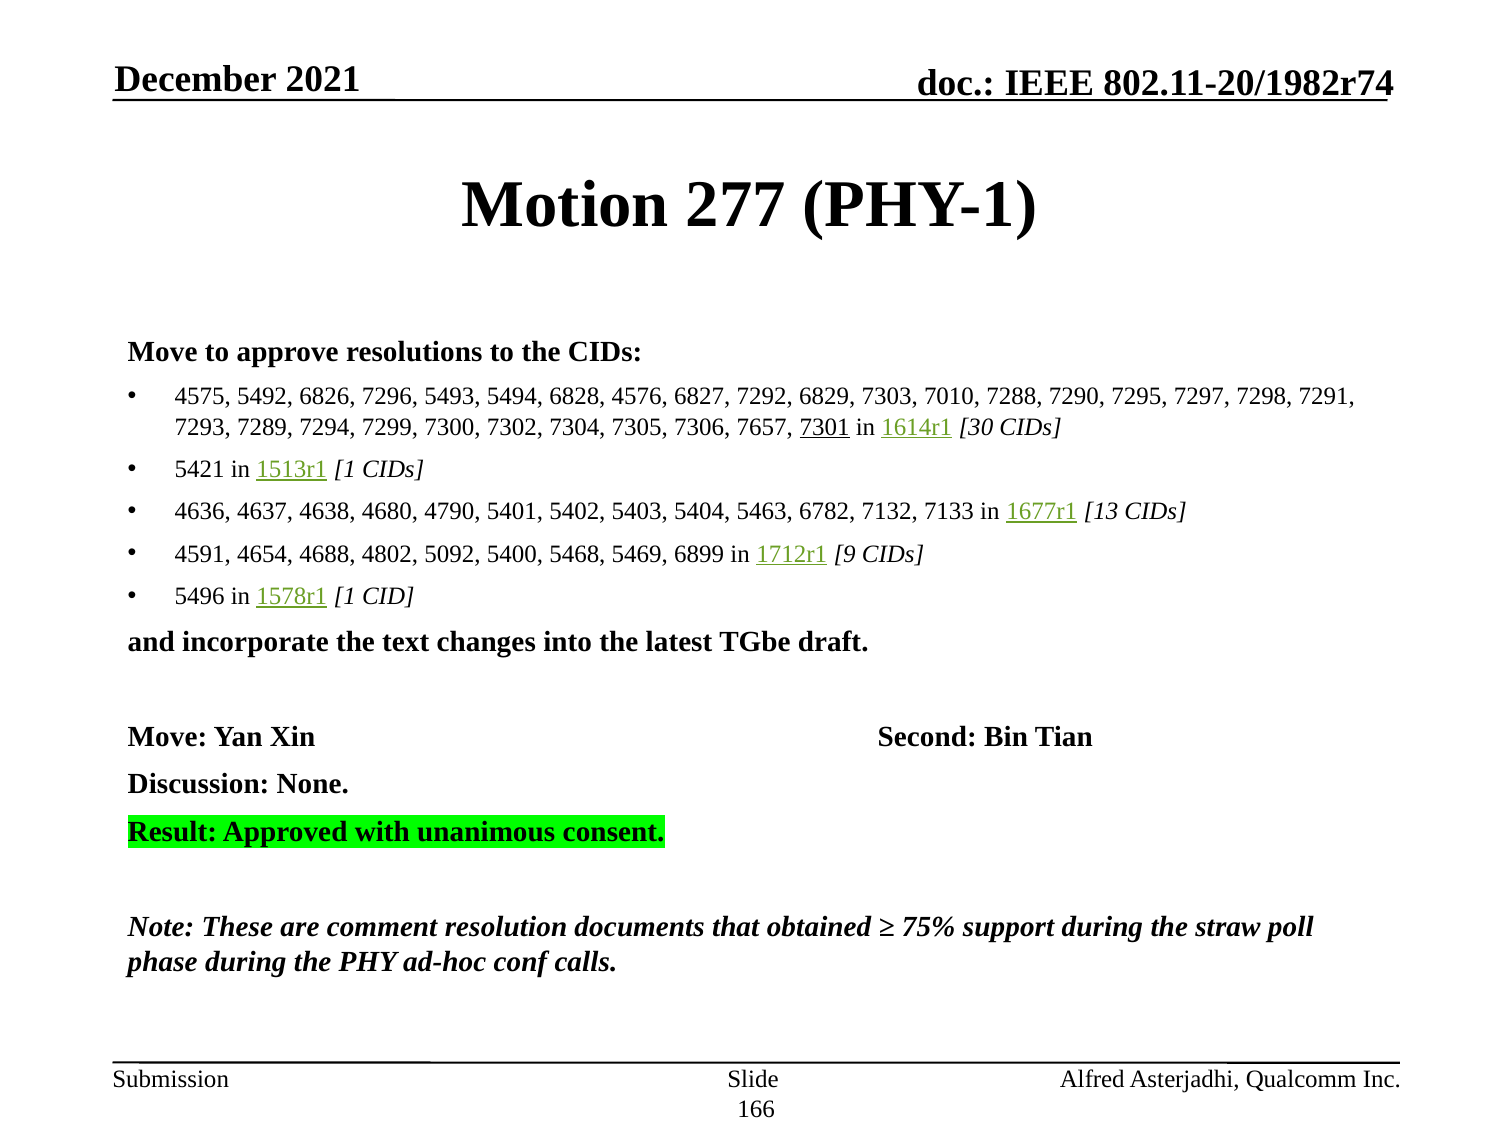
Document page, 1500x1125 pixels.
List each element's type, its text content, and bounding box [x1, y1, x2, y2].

slide_number Slide 166 [712, 1061, 800, 1123]
title Motion 277 (PHY-1) [112, 112, 1388, 288]
list Move to approve resolutions to the CIDs: 4575, 5492, 6826, 7296, 5493, 5494, 6828, 4576, 6827, 7292, 6829, 7303, 7010, 7288, 7290, 7295, 7297, 7298, 7291, 7293, 7289, 7294, 7299, 7300, 7302, 7304, 7305, 7306, 7657, 7301 in 1614r1 [30 CIDs] 5421 in 1513r1 [1 CIDs] 4636, 4637, 4638, 4680, 4790, 5401, 5402, 5403, 5404, 5463, 6782, 7132, 7133 in 1677r1 [13 CIDs] 4591, 4654, 4688, 4802, 5092, 5400, 5468, 5469, 6899 in 1712r1 [9 CIDs] 5496 in 1578r1 [1 CID] and incorporate the text changes into the latest TGbe draft. Move: Yan Xin Second: Bin Tian Discussion: None. Result: Approved with unanimous consent. Note: These are comment resolution documents that obtained ≥ 75% support during the straw poll phase during the PHY ad-hoc conf calls. [112, 324, 1388, 1063]
footer Alfred Asterjadhi, Qualcomm Inc. [878, 1061, 1402, 1093]
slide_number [114, 54, 423, 100]
